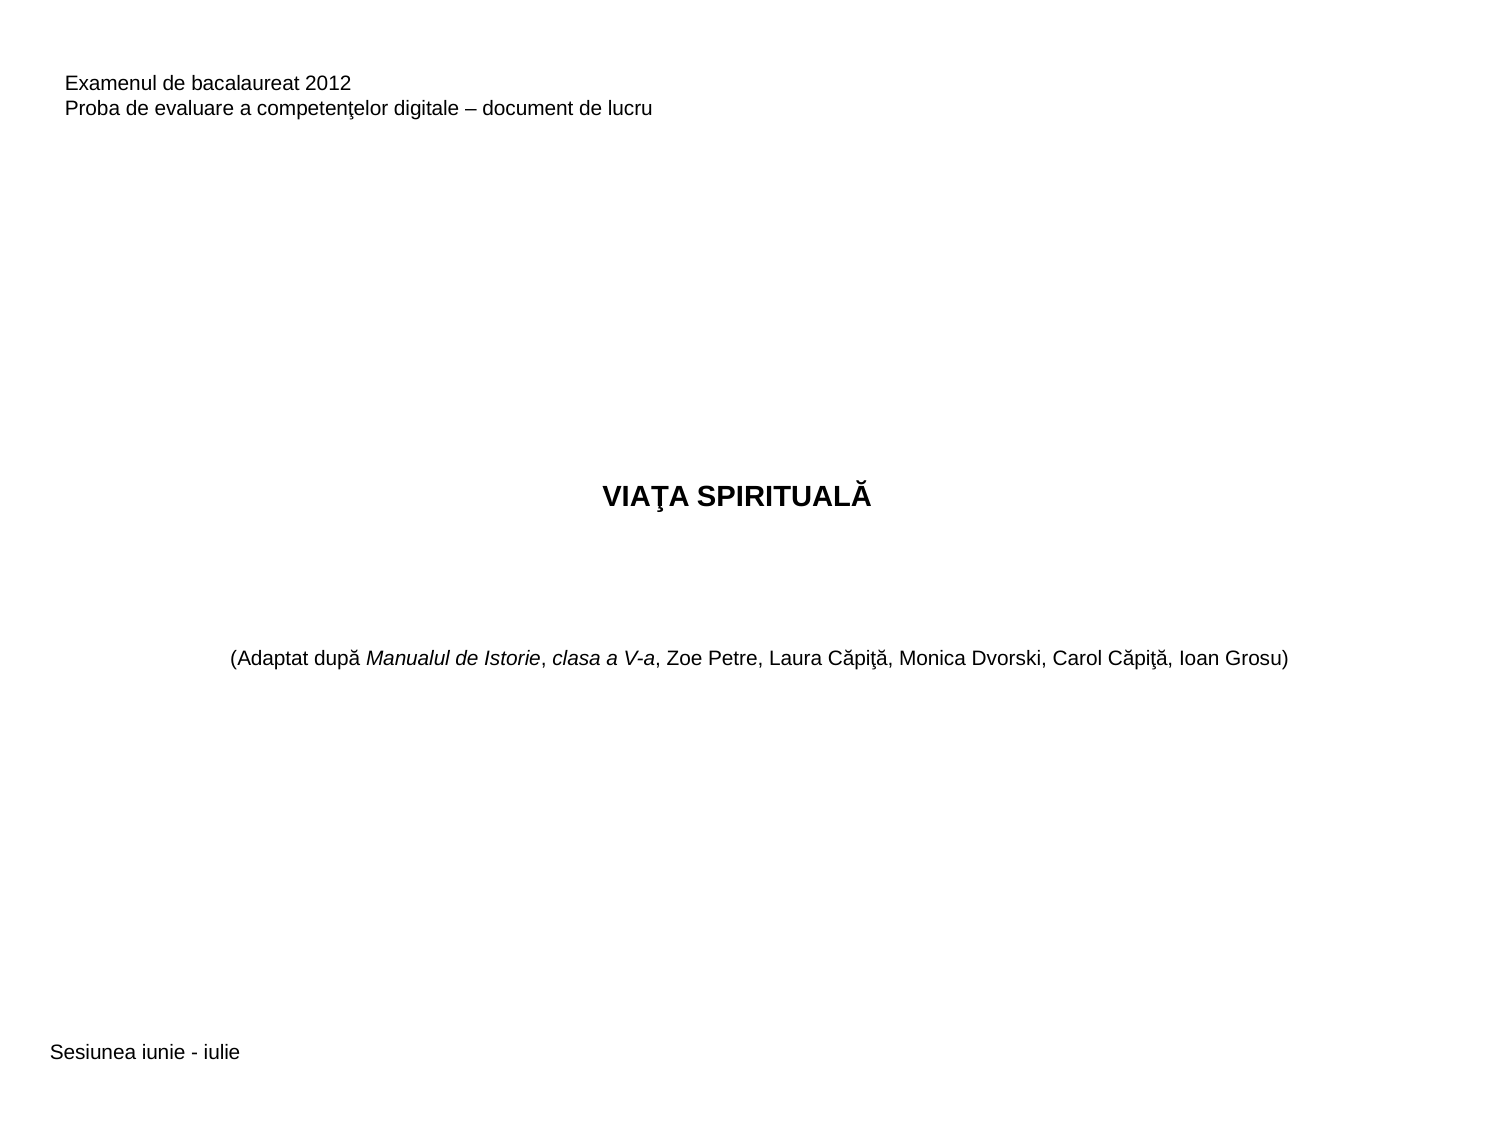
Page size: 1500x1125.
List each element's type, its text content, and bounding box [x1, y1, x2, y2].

subtitle (Adaptat după Manualul de Istorie, clasa a V-a, Zoe Petre, Laura Căpiţă, Monica Dvorski, Carol Căpiţă, Ioan Grosu) [162, 637, 1363, 926]
text_box Sesiunea iunie - iulie [35, 1031, 457, 1071]
text_box Examenul de bacalaureat 2012 Proba de evaluare a competenţelor digitale – document de lucru [50, 62, 1425, 128]
title VIAŢA SPIRITUALĂ [112, 349, 1388, 591]
